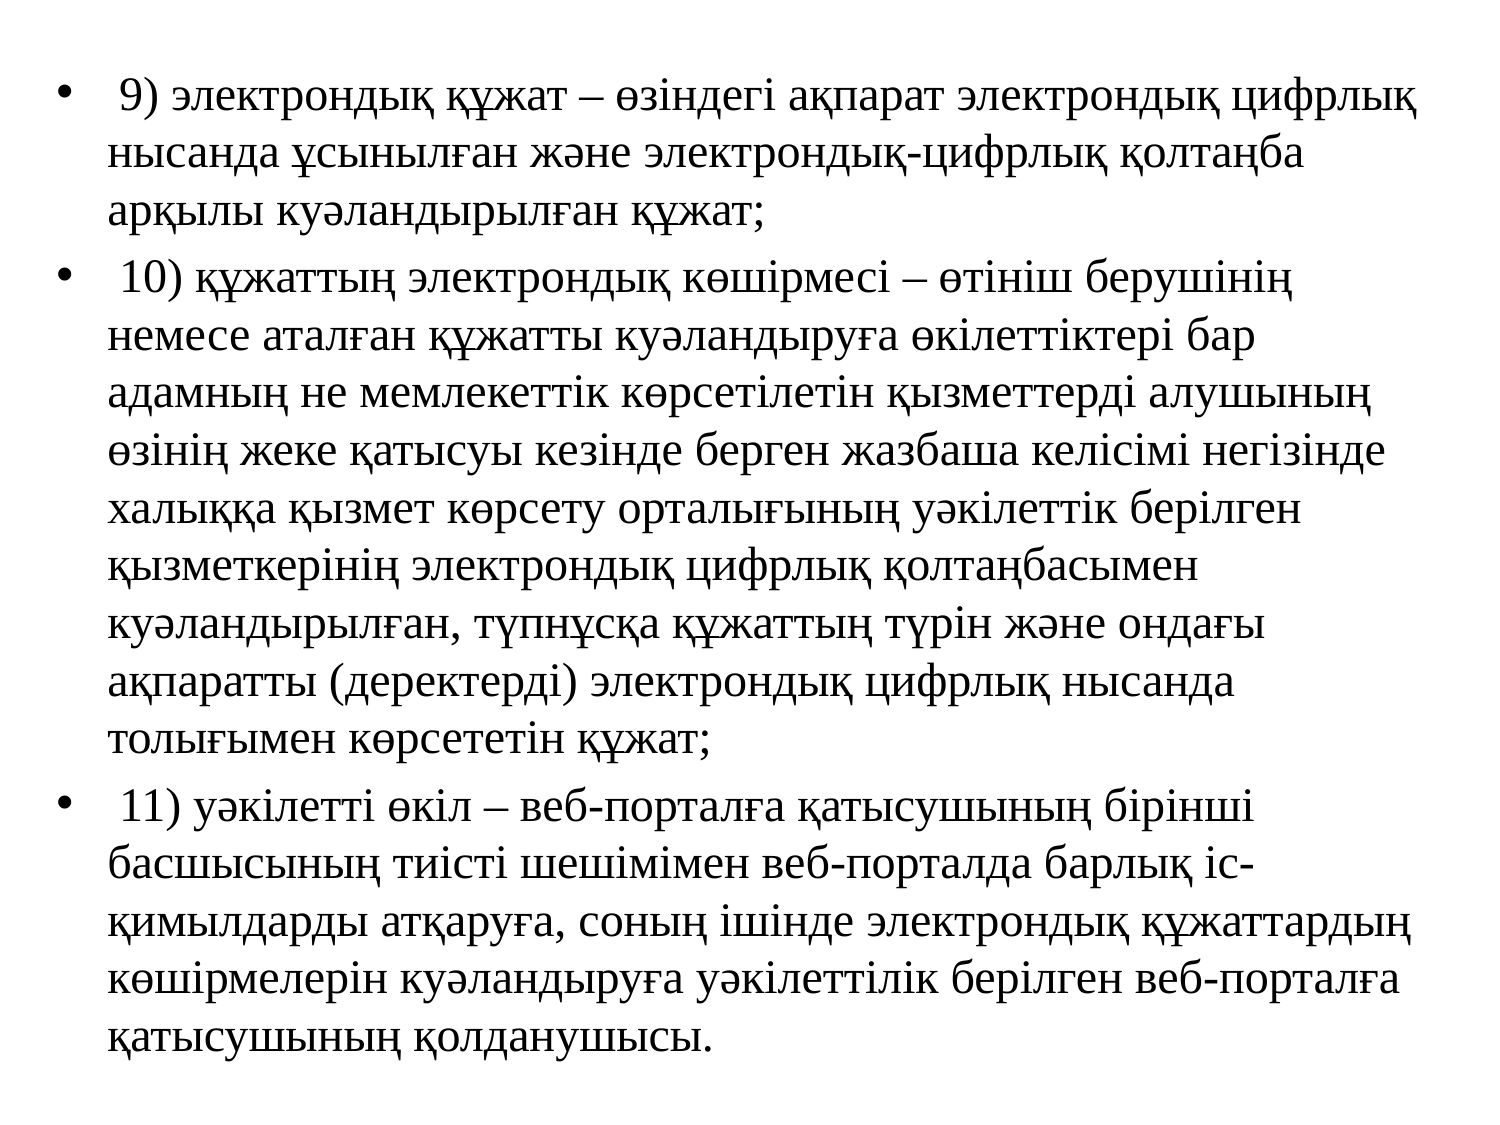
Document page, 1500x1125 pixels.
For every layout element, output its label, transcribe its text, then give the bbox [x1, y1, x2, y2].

list 9) электрондық құжат – өзіндегі ақпарат электрондық цифрлық нысанда ұсынылған және электрондық-цифрлық қолтаңба арқылы куәландырылған құжат; 10) құжаттың электрондық көшірмесі – өтініш берушінің немесе аталған құжатты куәландыруға өкілеттіктері бар адамның не мемлекеттік көрсетілетін қызметтерді алушының өзінің жеке қатысуы кезінде берген жазбаша келісімі негізінде халыққа қызмет көрсету орталығының уәкілеттік берілген қызметкерінің электрондық цифрлық қолтаңбасымен куәландырылған, түпнұсқа құжаттың түрін және ондағы ақпаратты (деректерді) электрондық цифрлық нысанда толығымен көрсететiн құжат; 11) уәкілетті өкіл – веб-порталға қатысушының бірінші басшысының тиісті шешімімен веб-порталда барлық іс-қимылдарды атқаруға, соның ішінде электрондық құжаттардың көшірмелерін куәландыруға уәкілеттілік берілген веб-порталға қатысушының қолданушысы. [41, 54, 1459, 1083]
